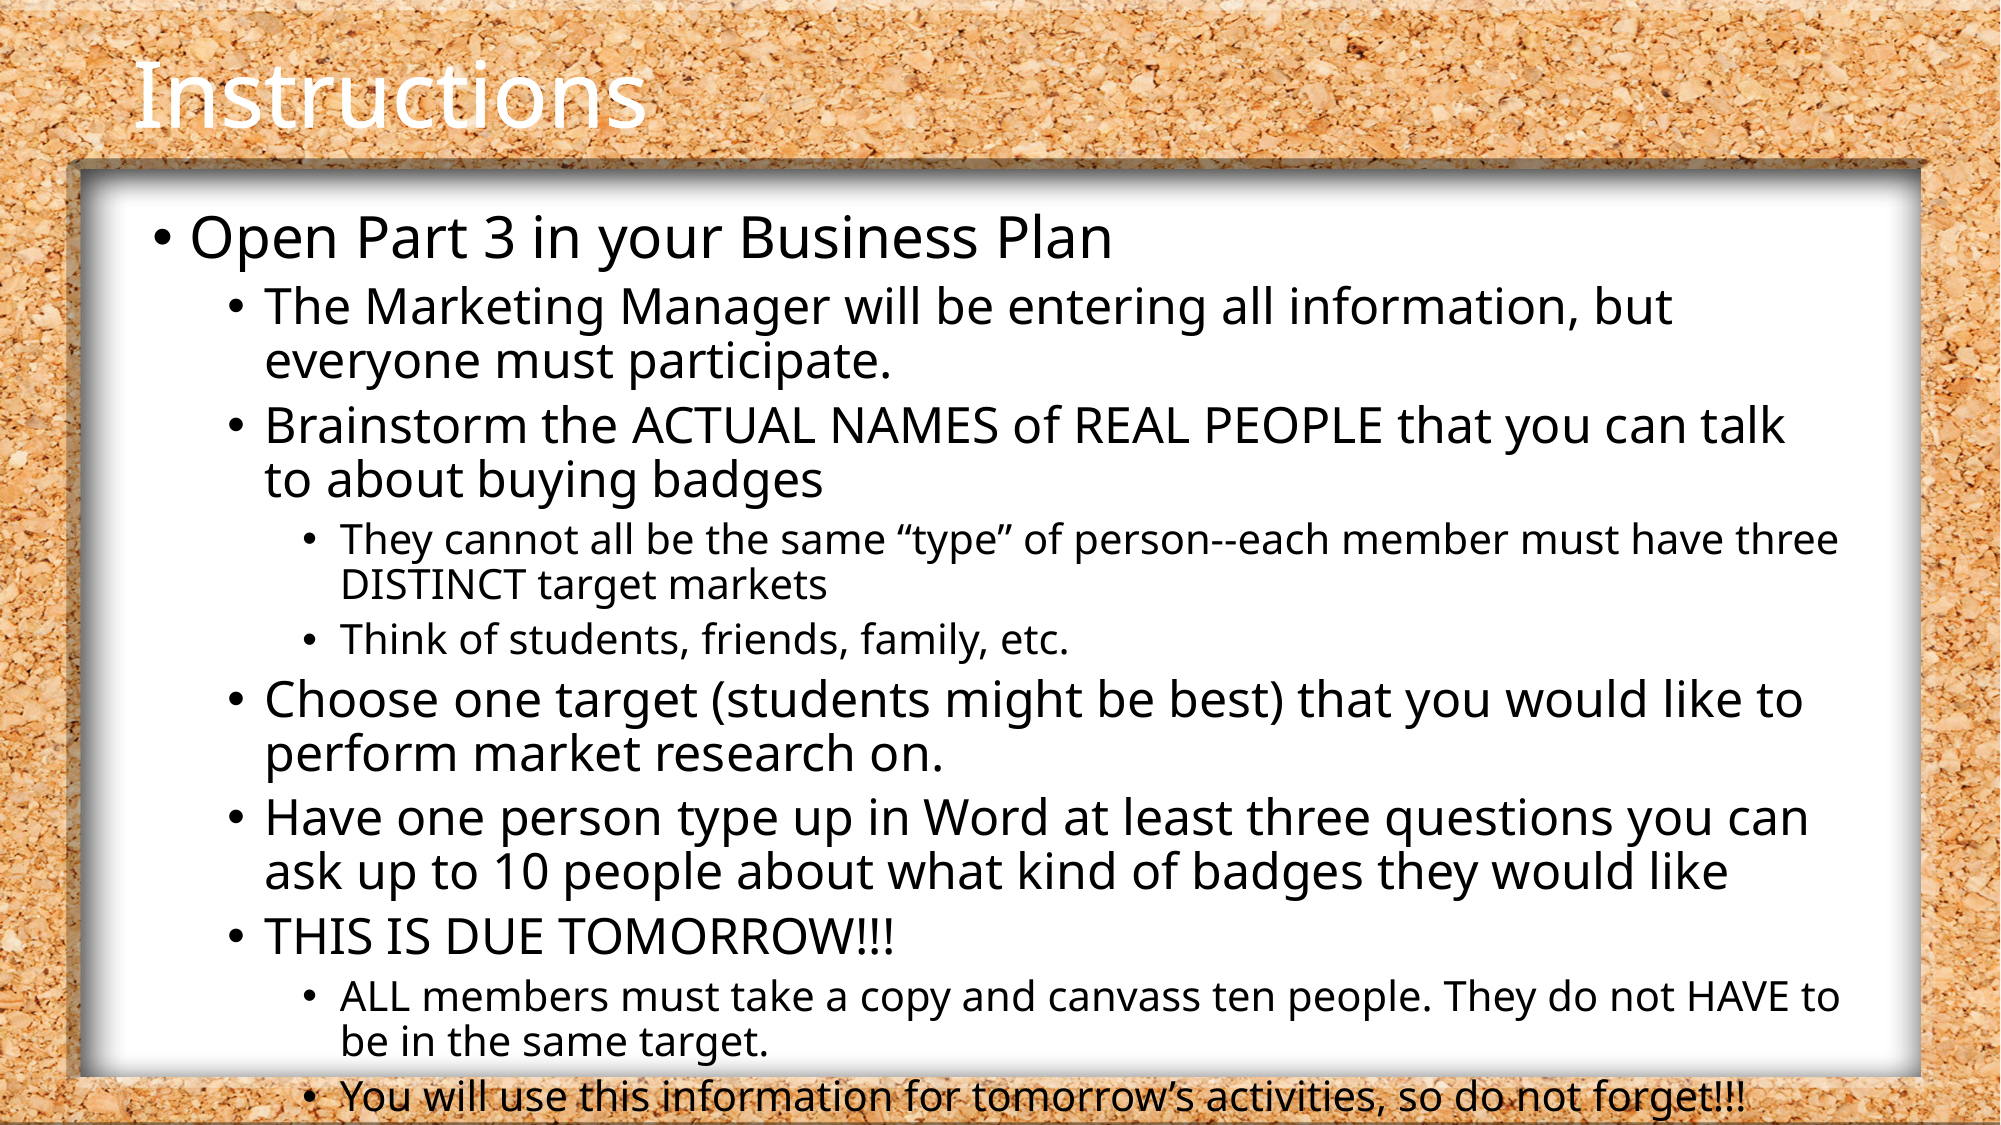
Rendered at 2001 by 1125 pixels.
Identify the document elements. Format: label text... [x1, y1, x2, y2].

title Instructions [117, 0, 1843, 207]
picture [0, 0, 2001, 1125]
list Open Part 3 in your Business Plan The Marketing Manager will be entering all information, but everyone must participate. Brainstorm the ACTUAL NAMES of REAL PEOPLE that you can talk to about buying badges They cannot all be the same “type” of person--each member must have three DISTINCT target markets Think of students, friends, family, etc. Choose one target (students might be best) that you would like to perform market research on. Have one person type up in Word at least three questions you can ask up to 10 people about what kind of badges they would like THIS IS DUE TOMORROW!!! ALL members must take a copy and canvass ten people. They do not HAVE to be in the same target. You will use this information for tomorrow’s activities, so do not forget!!! [137, 200, 1863, 1014]
